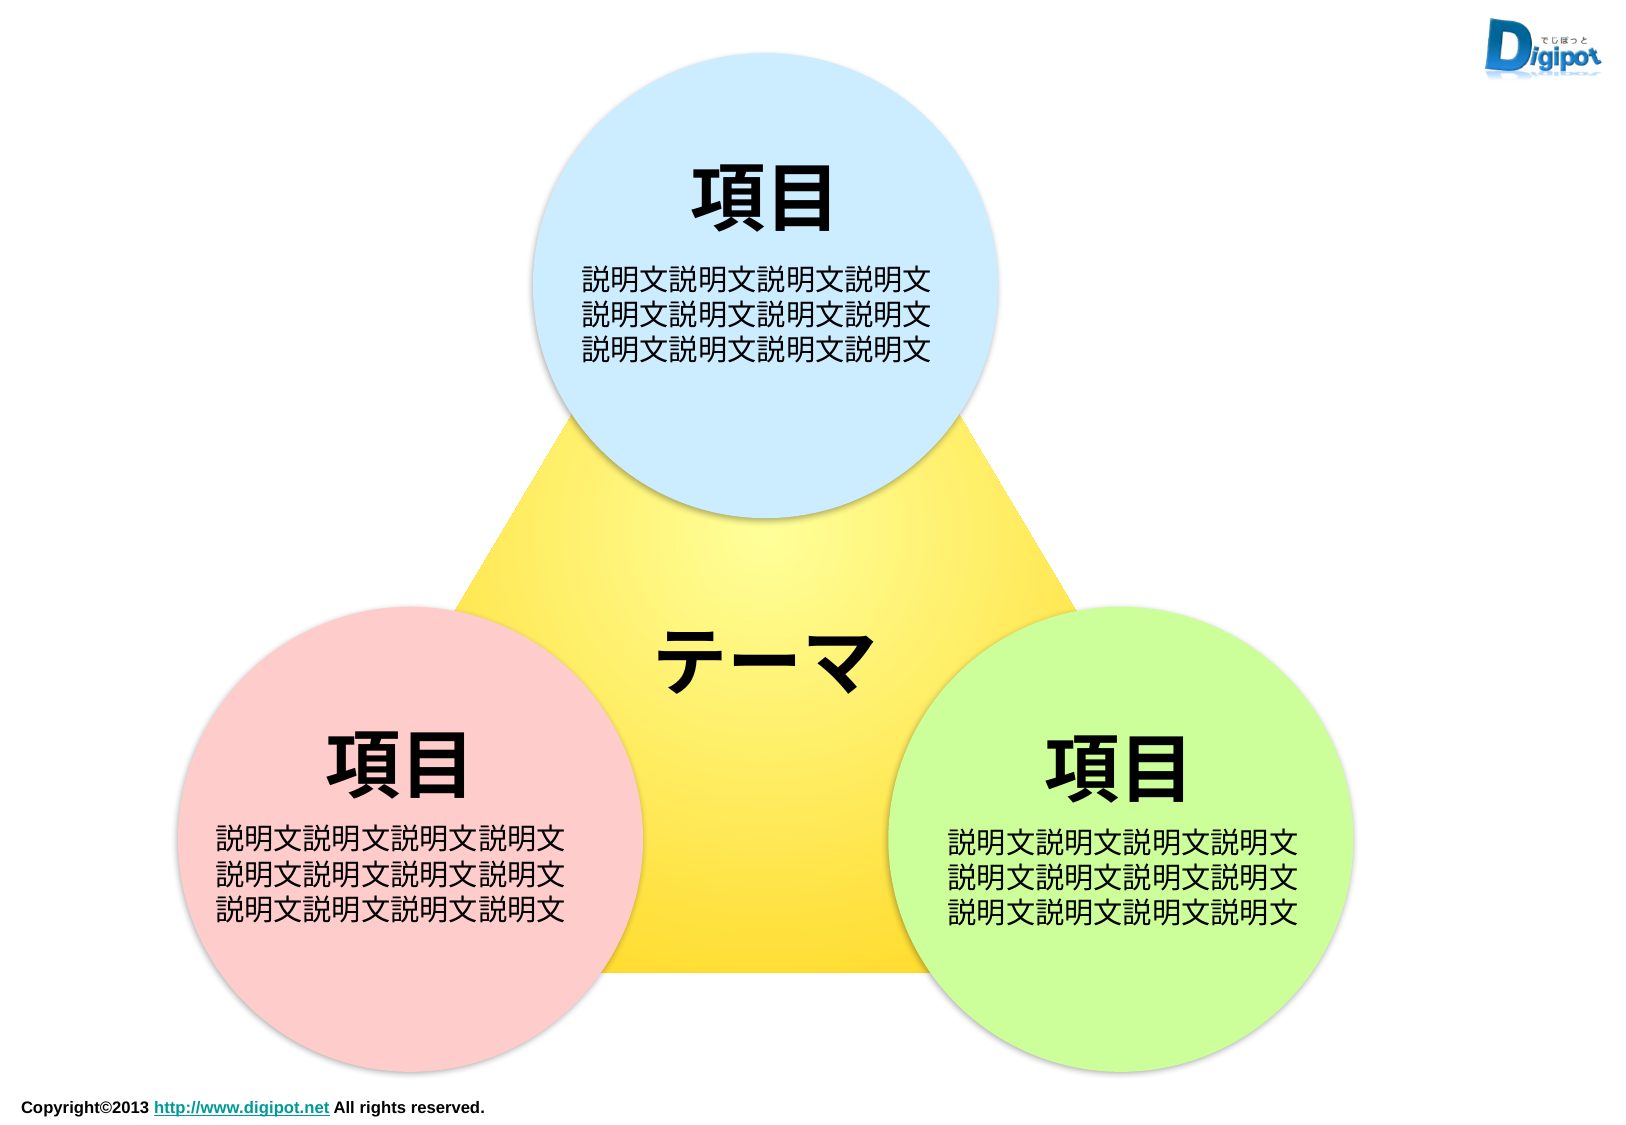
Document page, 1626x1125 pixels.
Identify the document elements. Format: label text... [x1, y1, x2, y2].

text_box [177, 606, 644, 1072]
picture [1485, 18, 1602, 82]
text_box 説明文説明文説明文説明文説明文説明文説明文説明文説明文説明文説明文説明文 [932, 817, 1333, 938]
text_box テーマ [638, 606, 893, 712]
text_box [888, 606, 1354, 1072]
text_box 項目 [1029, 714, 1210, 817]
text_box 項目 [675, 143, 856, 249]
text_box 説明文説明文説明文説明文説明文説明文説明文説明文説明文説明文説明文説明文 [200, 813, 601, 934]
text_box [532, 53, 999, 519]
text_box 項目 [310, 710, 490, 813]
text_box [456, 421, 1075, 973]
text_box 説明文説明文説明文説明文説明文説明文説明文説明文説明文説明文説明文説明文 [566, 254, 967, 374]
